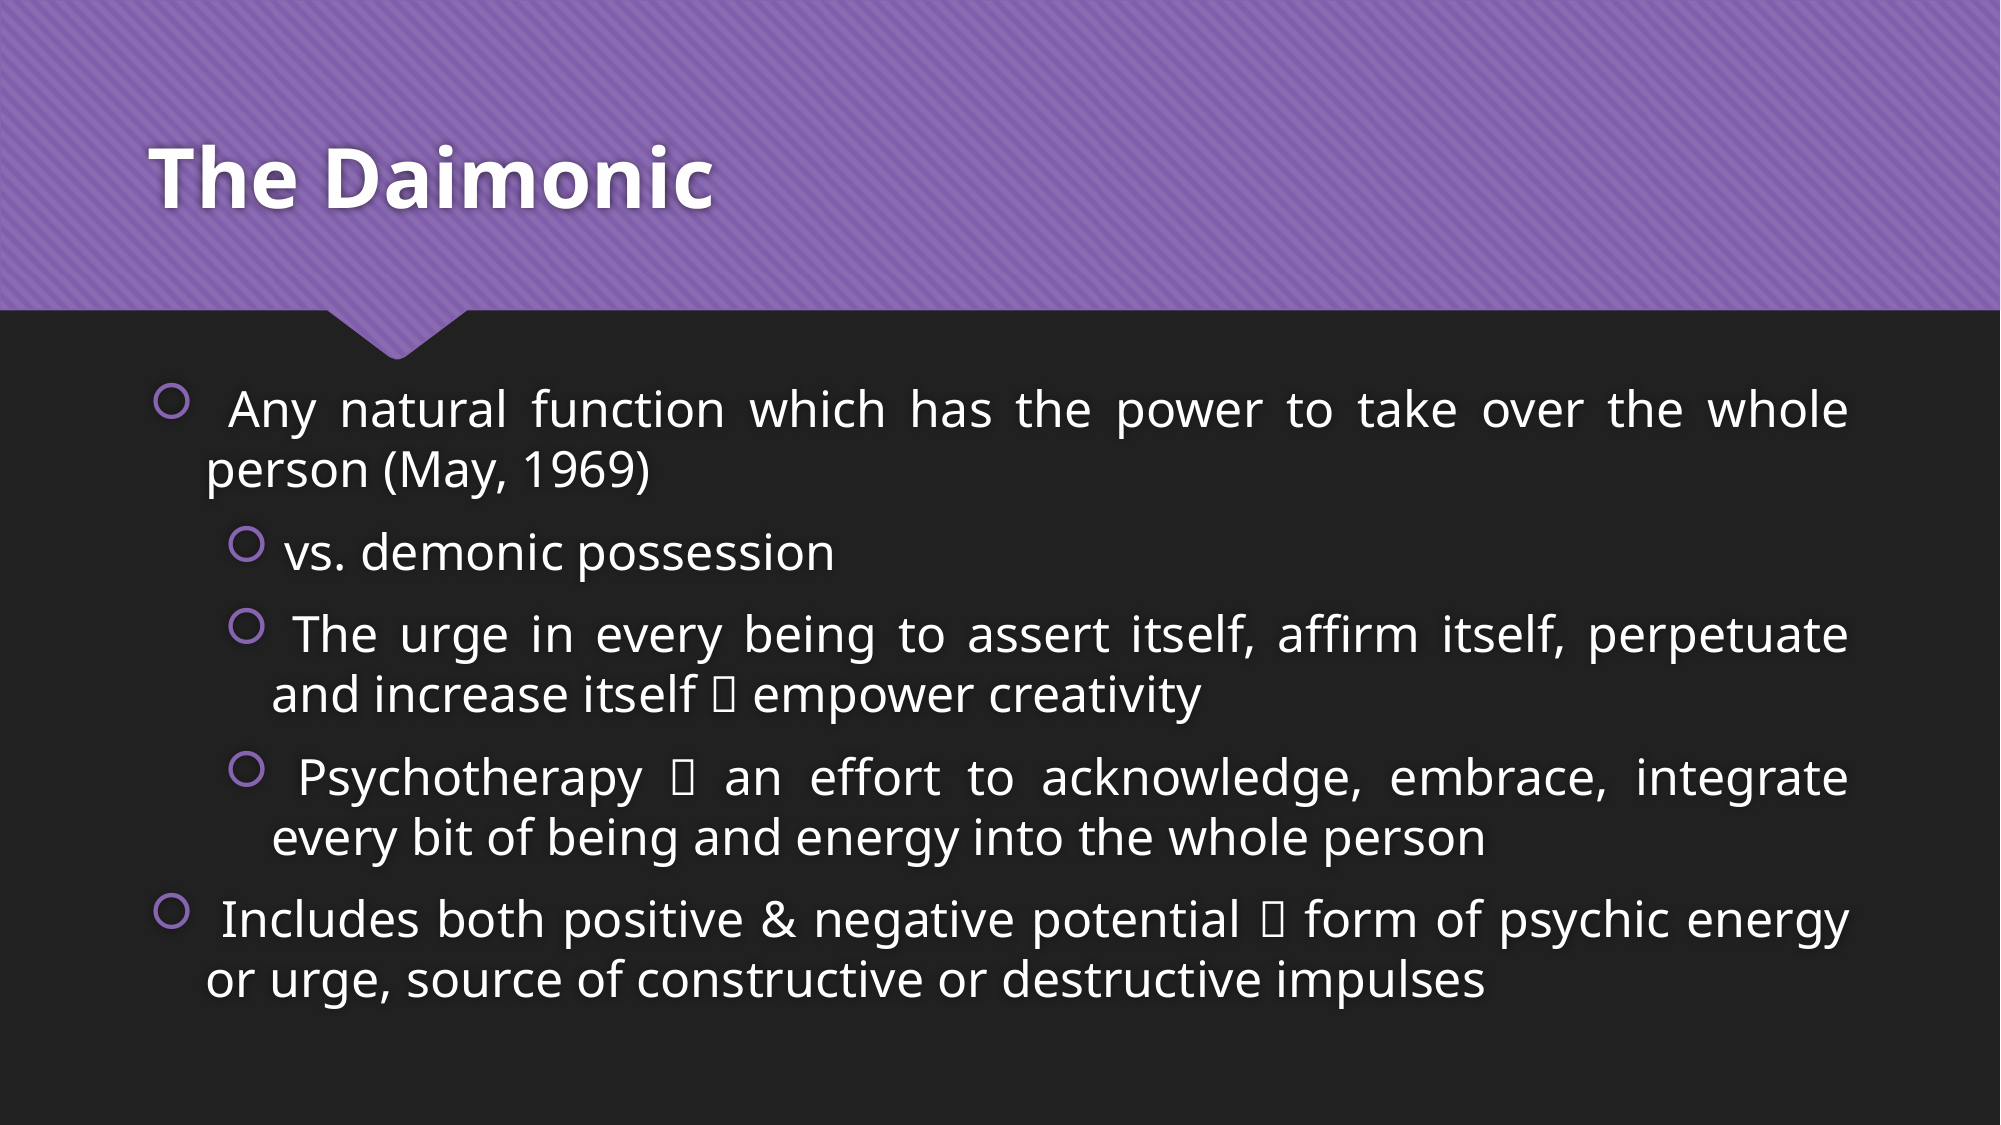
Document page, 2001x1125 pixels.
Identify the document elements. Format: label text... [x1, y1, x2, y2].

title The Daimonic [132, 73, 1868, 233]
list Any natural function which has the power to take over the whole person (May, 1969) vs. demonic possession The urge in every being to assert itself, affirm itself, perpetuate and increase itself  empower creativity Psychotherapy  an effort to acknowledge, embrace, integrate every bit of being and energy into the whole person Includes both positive & negative potential  form of psychic energy or urge, source of constructive or destructive impulses [134, 378, 1866, 1091]
